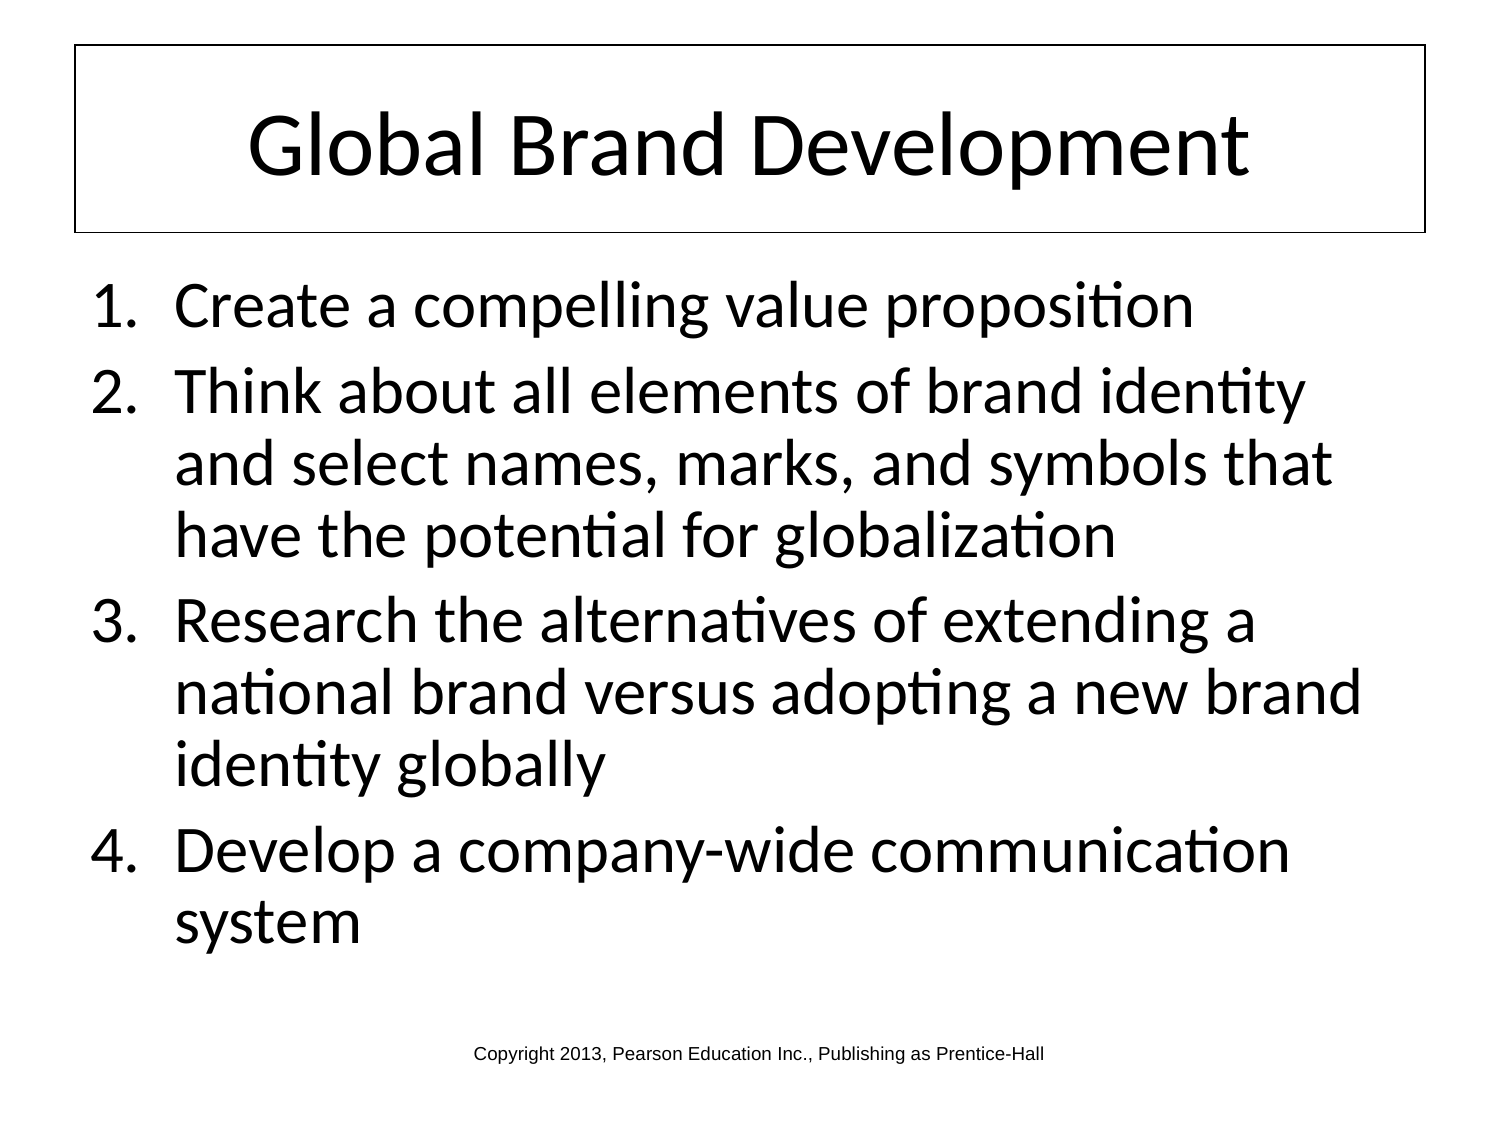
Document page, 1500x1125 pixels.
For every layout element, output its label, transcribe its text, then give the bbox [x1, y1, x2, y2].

list Create a compelling value proposition Think about all elements of brand identity and select names, marks, and symbols that have the potential for globalization Research the alternatives of extending a national brand versus adopting a new brand identity globally Develop a company-wide communication system [74, 262, 1426, 1006]
title Global Brand Development [74, 44, 1426, 233]
text_box Copyright 2013, Pearson Education Inc., Publishing as Prentice-Hall [459, 1033, 1059, 1094]
